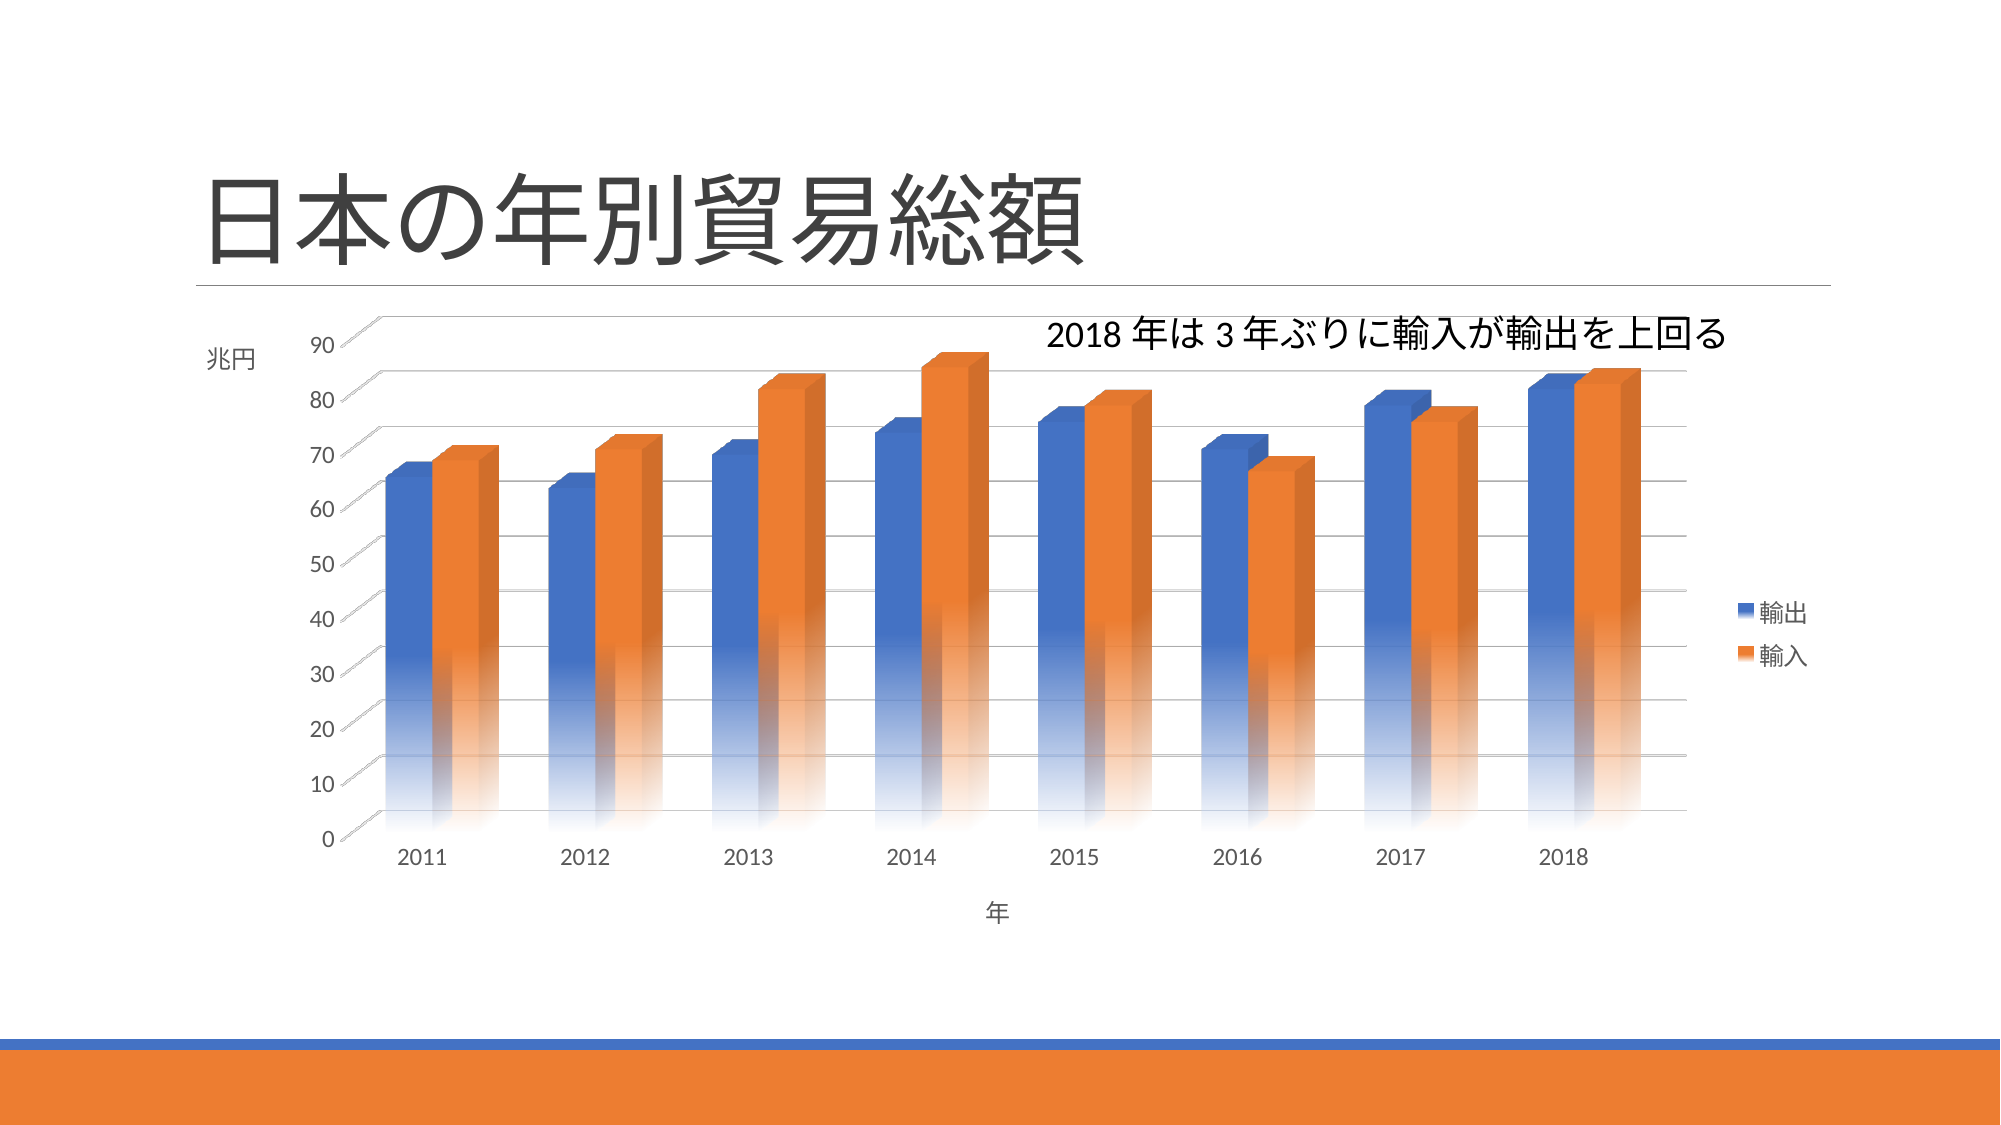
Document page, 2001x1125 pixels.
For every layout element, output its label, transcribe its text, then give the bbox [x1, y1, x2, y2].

chart [179, 302, 1831, 964]
title 日本の年別貿易総額 [180, 47, 1830, 285]
